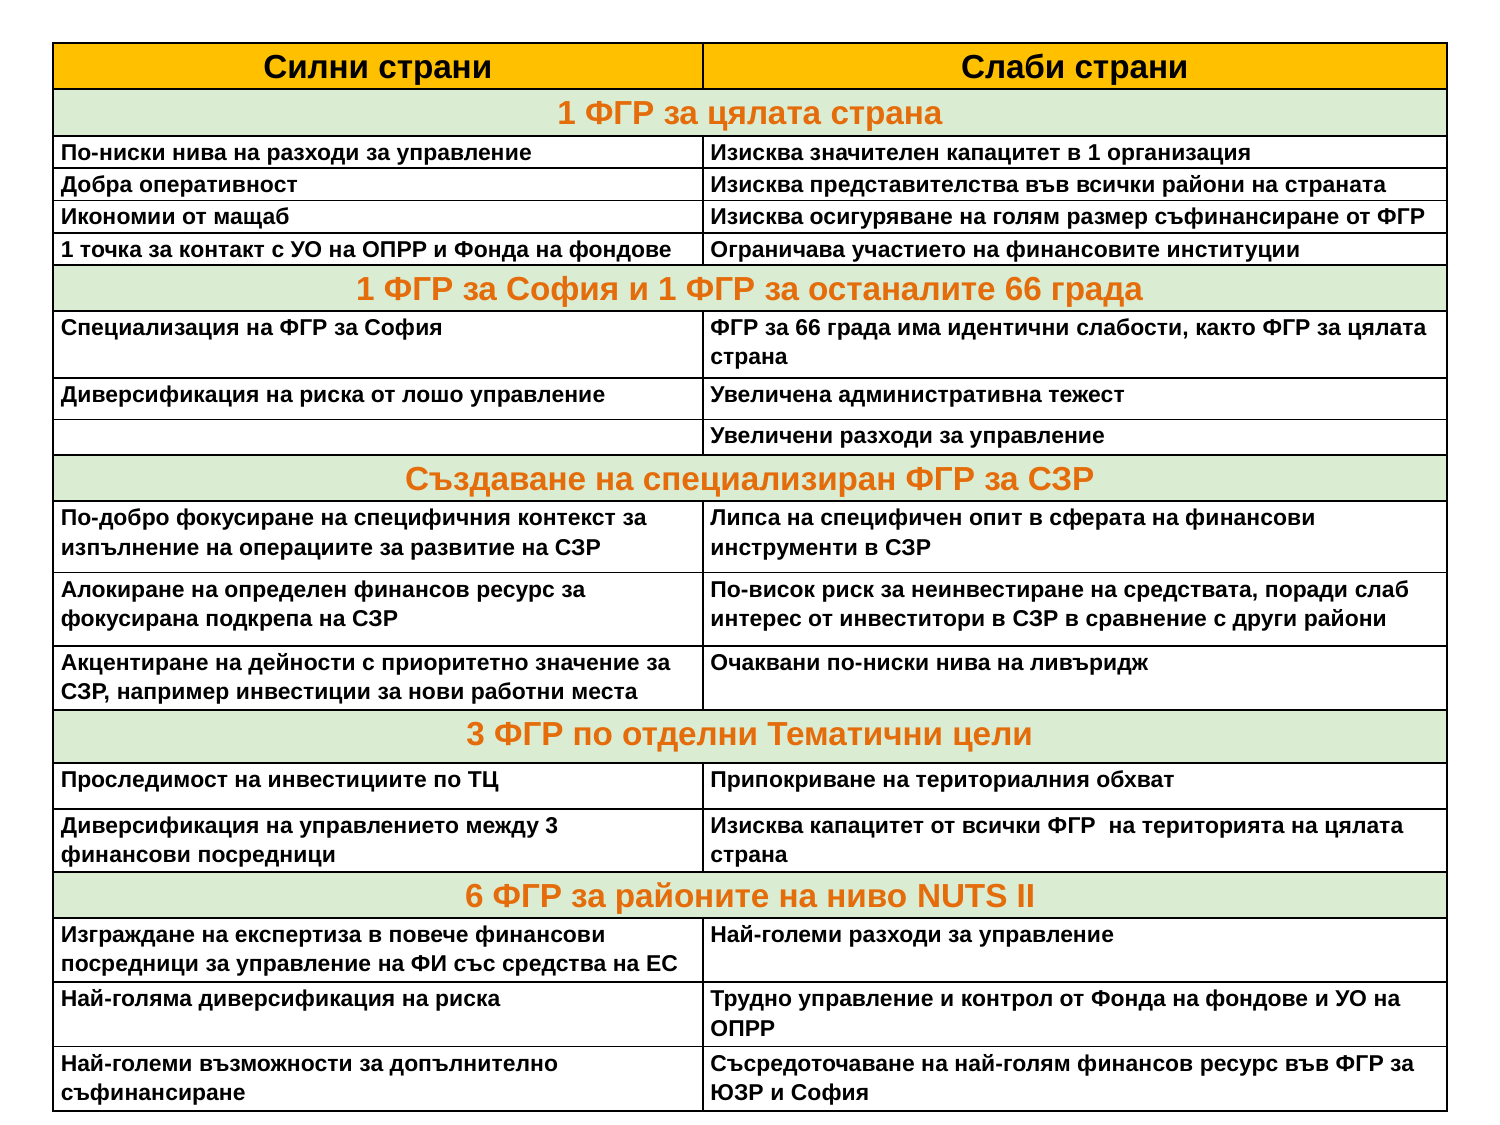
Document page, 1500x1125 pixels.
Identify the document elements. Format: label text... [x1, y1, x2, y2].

table_cell Добра оперативност [54, 169, 702, 200]
table_cell Най-голяма диверсификация на риска [54, 983, 702, 1046]
table_cell [54, 420, 702, 454]
table_cell Припокриване на териториалния обхват [704, 764, 1446, 808]
table_cell Най-големи възможности за допълнително съфинансиране [54, 1047, 702, 1110]
table_cell 3 ФГР по отделни Тематични цели [54, 711, 1446, 762]
table_cell Диверсификация на риска от лошо управление [54, 379, 702, 419]
table_cell Съсредоточаване на най-голям финансов ресурс във ФГР за ЮЗР и София [704, 1047, 1446, 1110]
table_cell Акцентиране на дейности с приоритетно значение за СЗР, например инвестиции за нови работни места [54, 647, 702, 709]
table_cell Ограничава участието на финансовите институции [704, 234, 1446, 264]
table_cell 6 ФГР за районите на ниво NUTS II [54, 873, 1446, 917]
table_cell ФГР за 66 града има идентични слабости, както ФГР за цялата страна [704, 312, 1446, 377]
table_cell Изисква представителства във всички райони на страната [704, 169, 1446, 200]
table_cell 1 точка за контакт с УО на ОПРР и Фонда на фондове [54, 234, 702, 264]
table_cell 1 ФГР за София и 1 ФГР за останалите 66 града [54, 266, 1446, 310]
table_cell Алокиране на определен финансов ресурс за фокусирана подкрепа на СЗР [54, 573, 702, 645]
table_cell Изисква значителен капацитет в 1 организация [704, 137, 1446, 167]
table_cell Изисква осигуряване на голям размер съфинансиране от ФГР [704, 201, 1446, 232]
table_cell Трудно управление и контрол от Фонда на фондове и УО на ОПРР [704, 983, 1446, 1046]
table_cell Изграждане на експертиза в повече финансови посредници за управление на ФИ със средства на ЕС [54, 919, 702, 981]
table_header Силни страни [54, 44, 702, 88]
table_cell Проследимост на инвестициите по ТЦ [54, 764, 702, 808]
table_cell Очаквани по-ниски нива на ливъридж [704, 647, 1446, 709]
table_cell Най-големи разходи за управление [704, 919, 1446, 981]
table_cell Липса на специфичен опит в сферата на финансови инструменти в СЗР [704, 502, 1446, 572]
table_cell Диверсификация на управлението между 3 финансови посредници [54, 810, 702, 871]
table_cell По-ниски нива на разходи за управление [54, 137, 702, 167]
table_cell Специализация на ФГР за София [54, 312, 702, 377]
table_cell Изисква капацитет от всички ФГР на територията на цялата страна [704, 810, 1446, 871]
table_cell 1 ФГР за цялата страна [54, 90, 1446, 135]
table_cell По-висок риск за неинвестиране на средствата, поради слаб интерес от инвеститори в СЗР в сравнение с други райони [704, 573, 1446, 645]
table_cell Създаване на специализиран ФГР за СЗР [54, 456, 1446, 500]
table_cell Икономии от мащаб [54, 201, 702, 232]
table_header Слаби страни [704, 44, 1446, 88]
table_cell Увеличени разходи за управление [704, 420, 1446, 454]
table_cell По-добро фокусиране на специфичния контекст за изпълнение на операциите за развитие на СЗР [54, 502, 702, 572]
table_cell Увеличена административна тежест [704, 379, 1446, 419]
